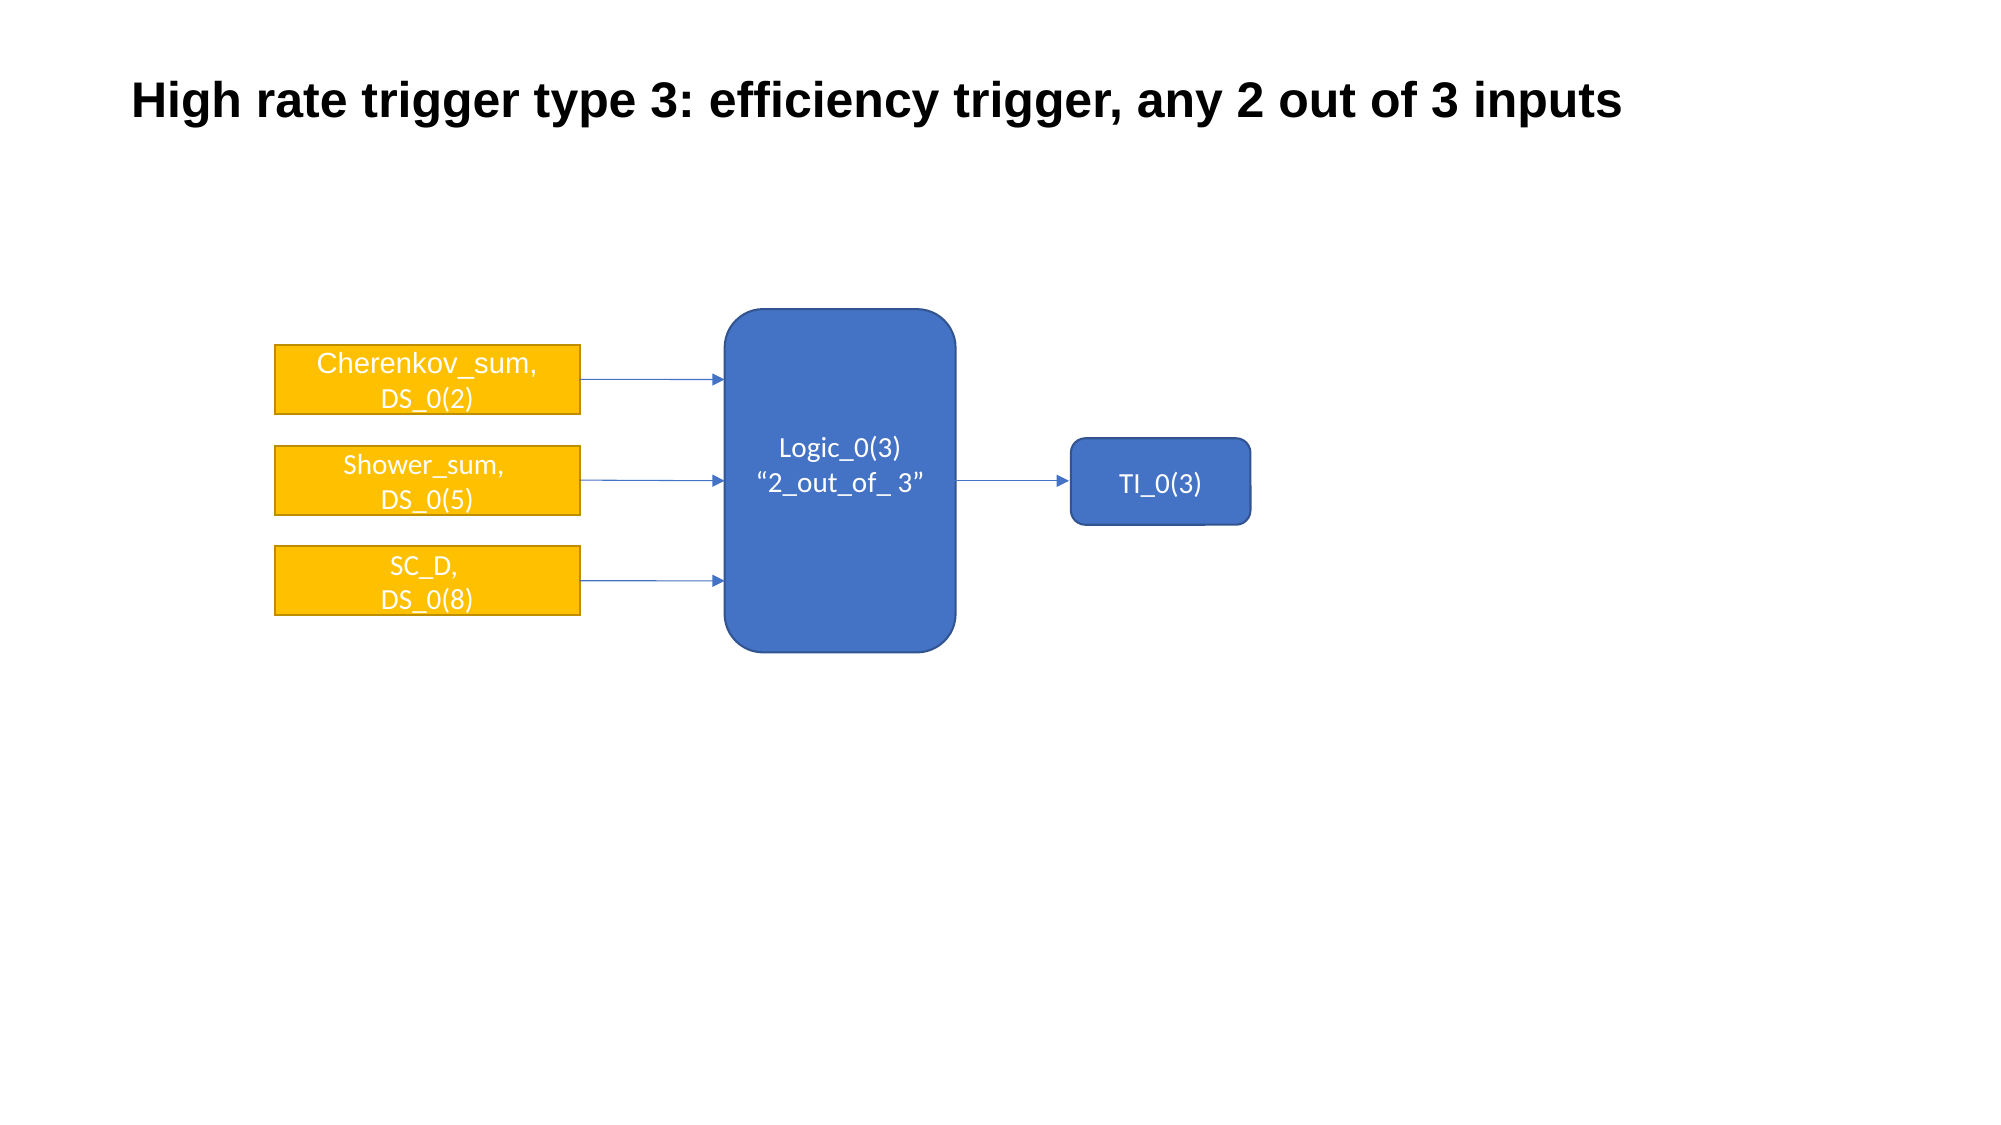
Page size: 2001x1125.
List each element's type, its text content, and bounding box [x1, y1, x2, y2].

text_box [274, 309, 1251, 653]
text_box High rate trigger type 3: efficiency trigger, any 2 out of 3 inputs [117, 60, 1945, 173]
